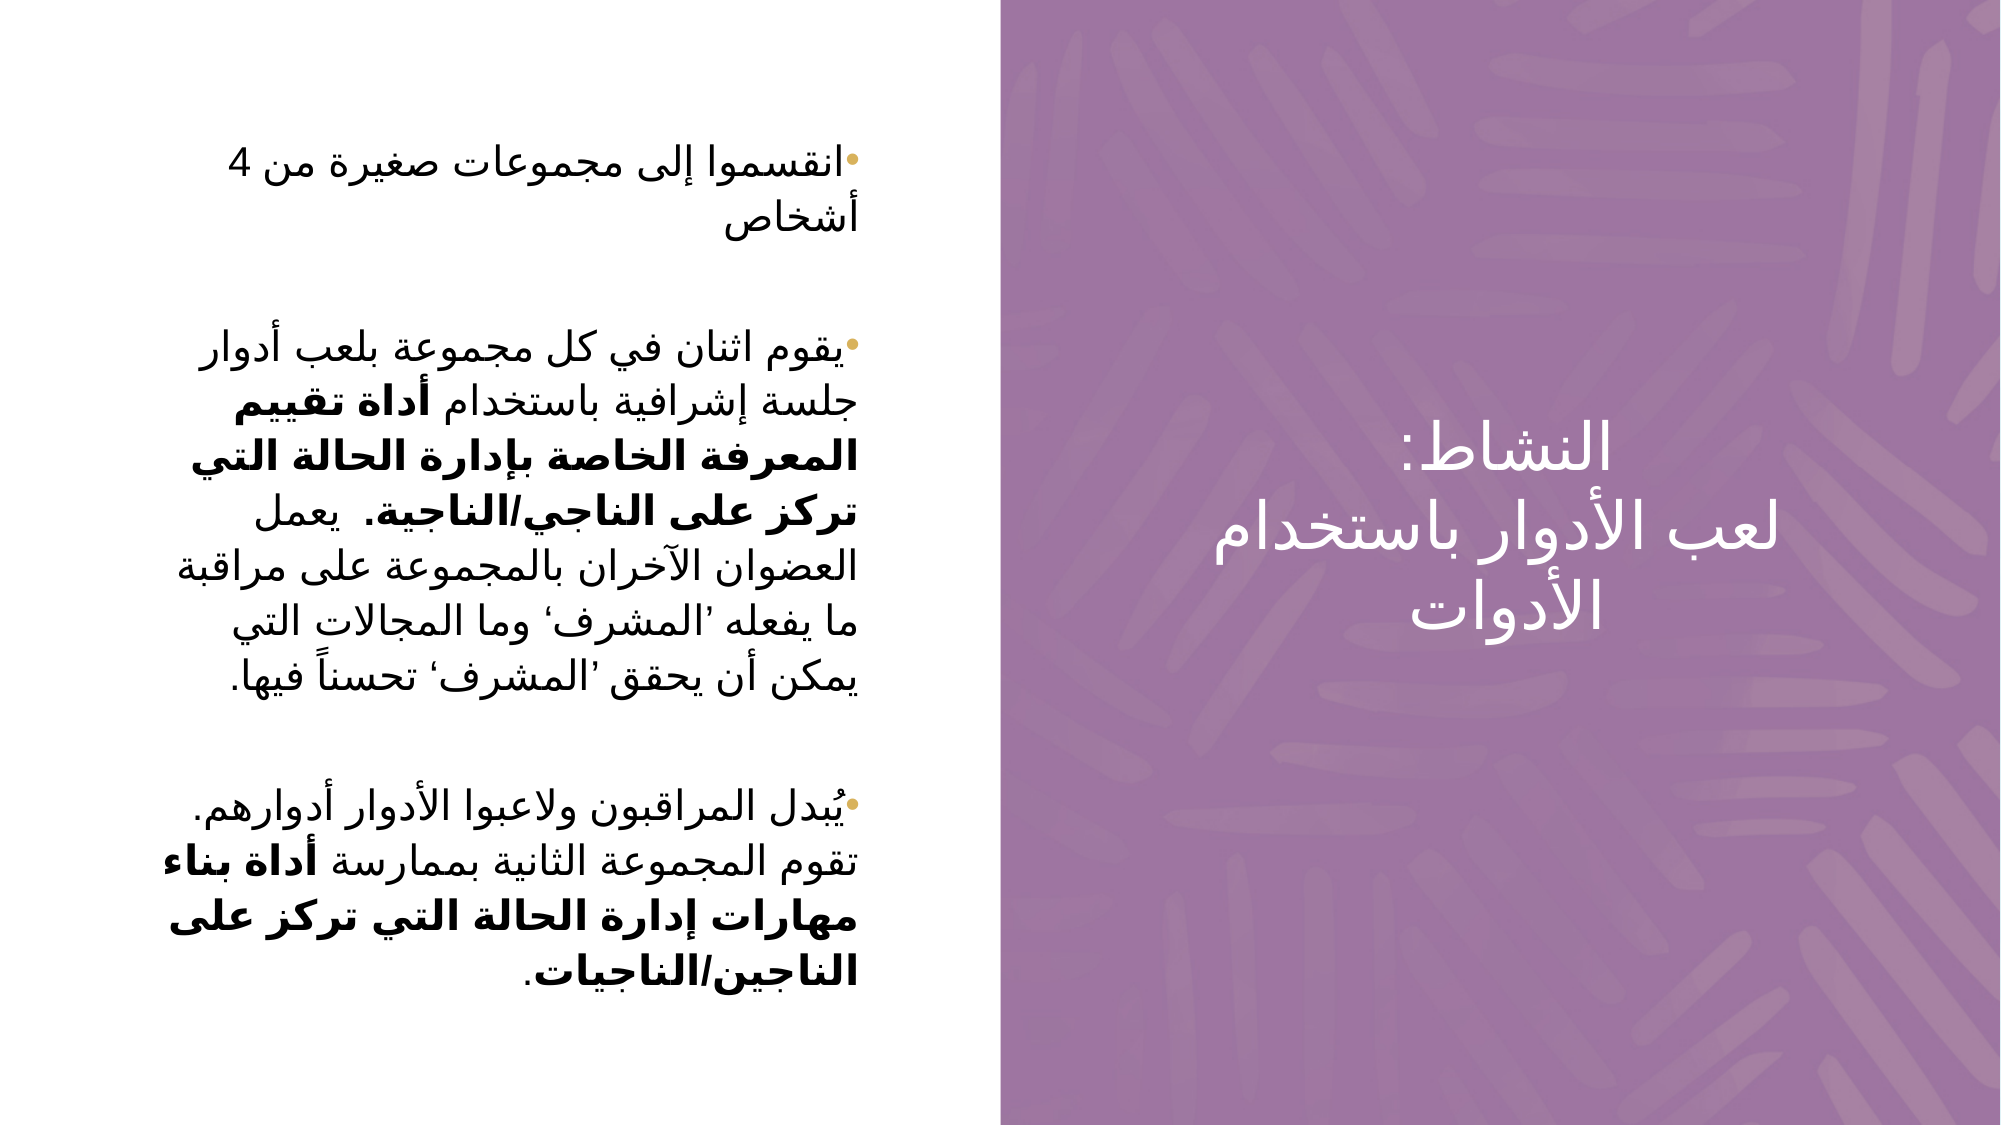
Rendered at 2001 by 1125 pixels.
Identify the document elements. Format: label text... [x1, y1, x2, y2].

title النشاط: لعب الأدوار باستخدام الأدوات [1115, 396, 1899, 651]
picture [0, 0, 2001, 1125]
list انقسموا إلى مجموعات صغيرة من 4 أشخاص يقوم اثنان في كل مجموعة بلعب أدوار جلسة إشرافية باستخدام أداة تقييم المعرفة الخاصة بإدارة الحالة التي تركز على الناجي/الناجية. يعمل العضوان الآخران بالمجموعة على مراقبة ما يفعله ’المشرف‘ وما المجالات التي يمكن أن يحقق ’المشرف‘ تحسناً فيها. يُبدل المراقبون ولاعبوا الأدوار أدوارهم. تقوم المجموعة الثانية بممارسة أداة بناء مهارات إدارة الحالة التي تركز على الناجين/الناجيات. [132, 211, 868, 1042]
